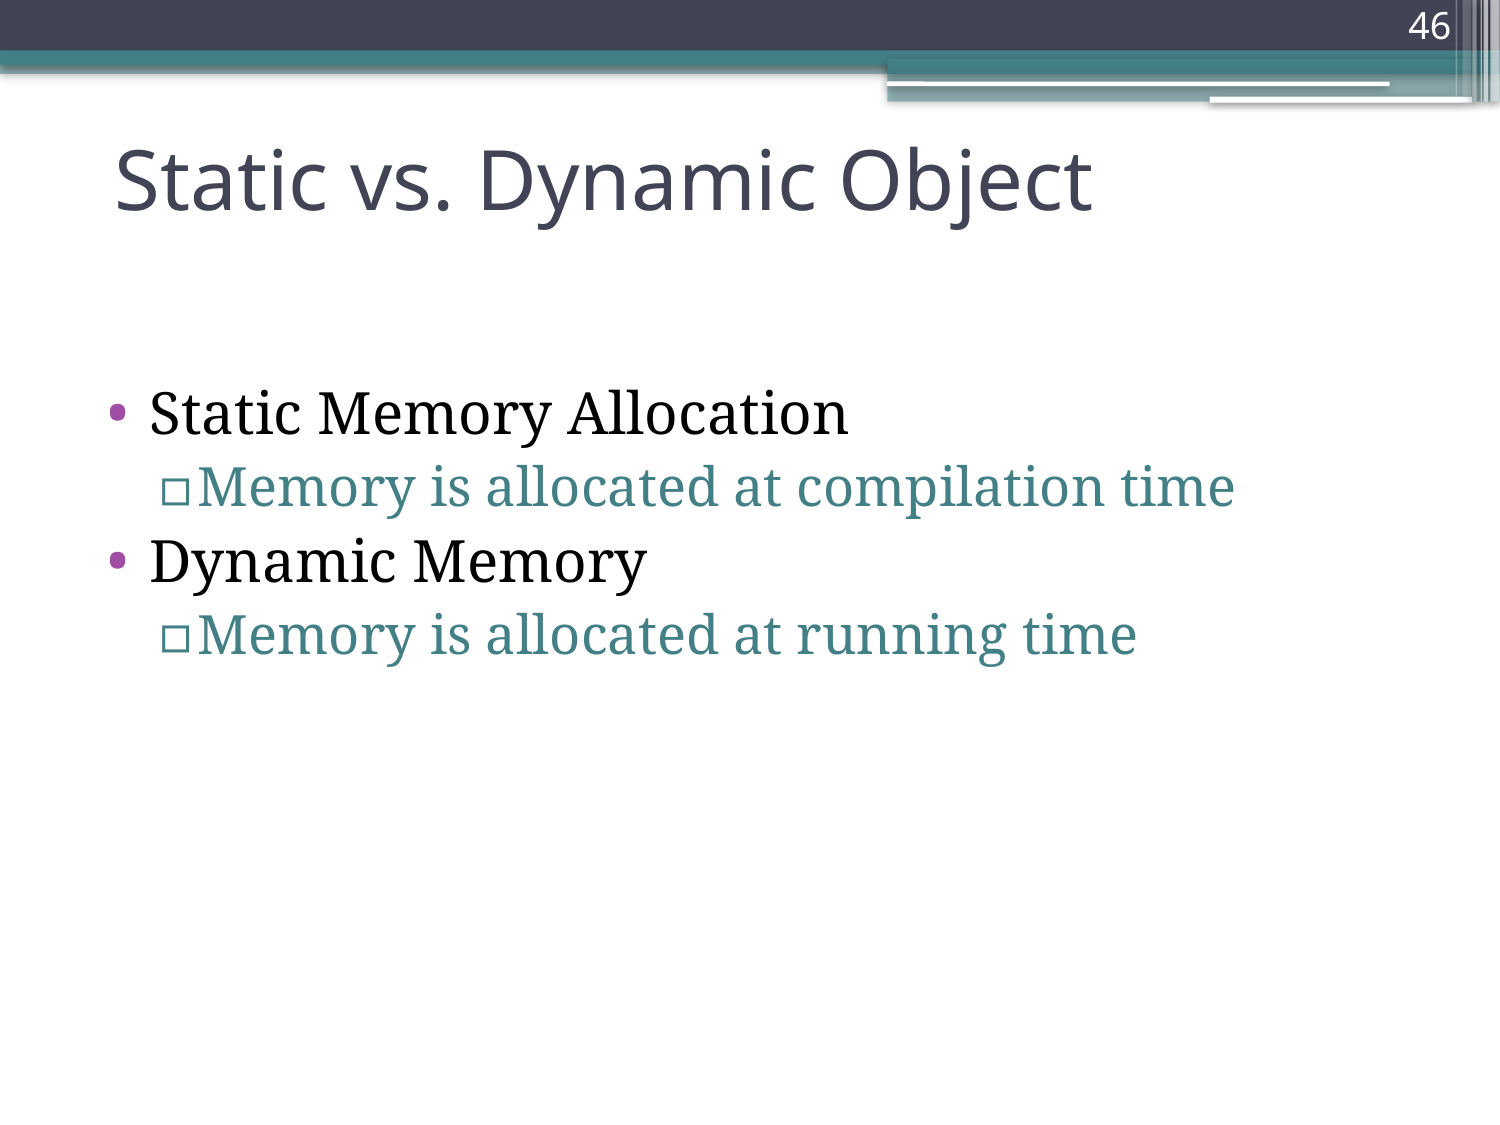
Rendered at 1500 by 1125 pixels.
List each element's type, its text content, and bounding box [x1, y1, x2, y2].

slide_number 46 [1341, 0, 1466, 61]
title Static vs. Dynamic Object [100, 90, 1451, 265]
list Static Memory Allocation Memory is allocated at compilation time Dynamic Memory Memory is allocated at running time [75, 368, 1425, 1079]
